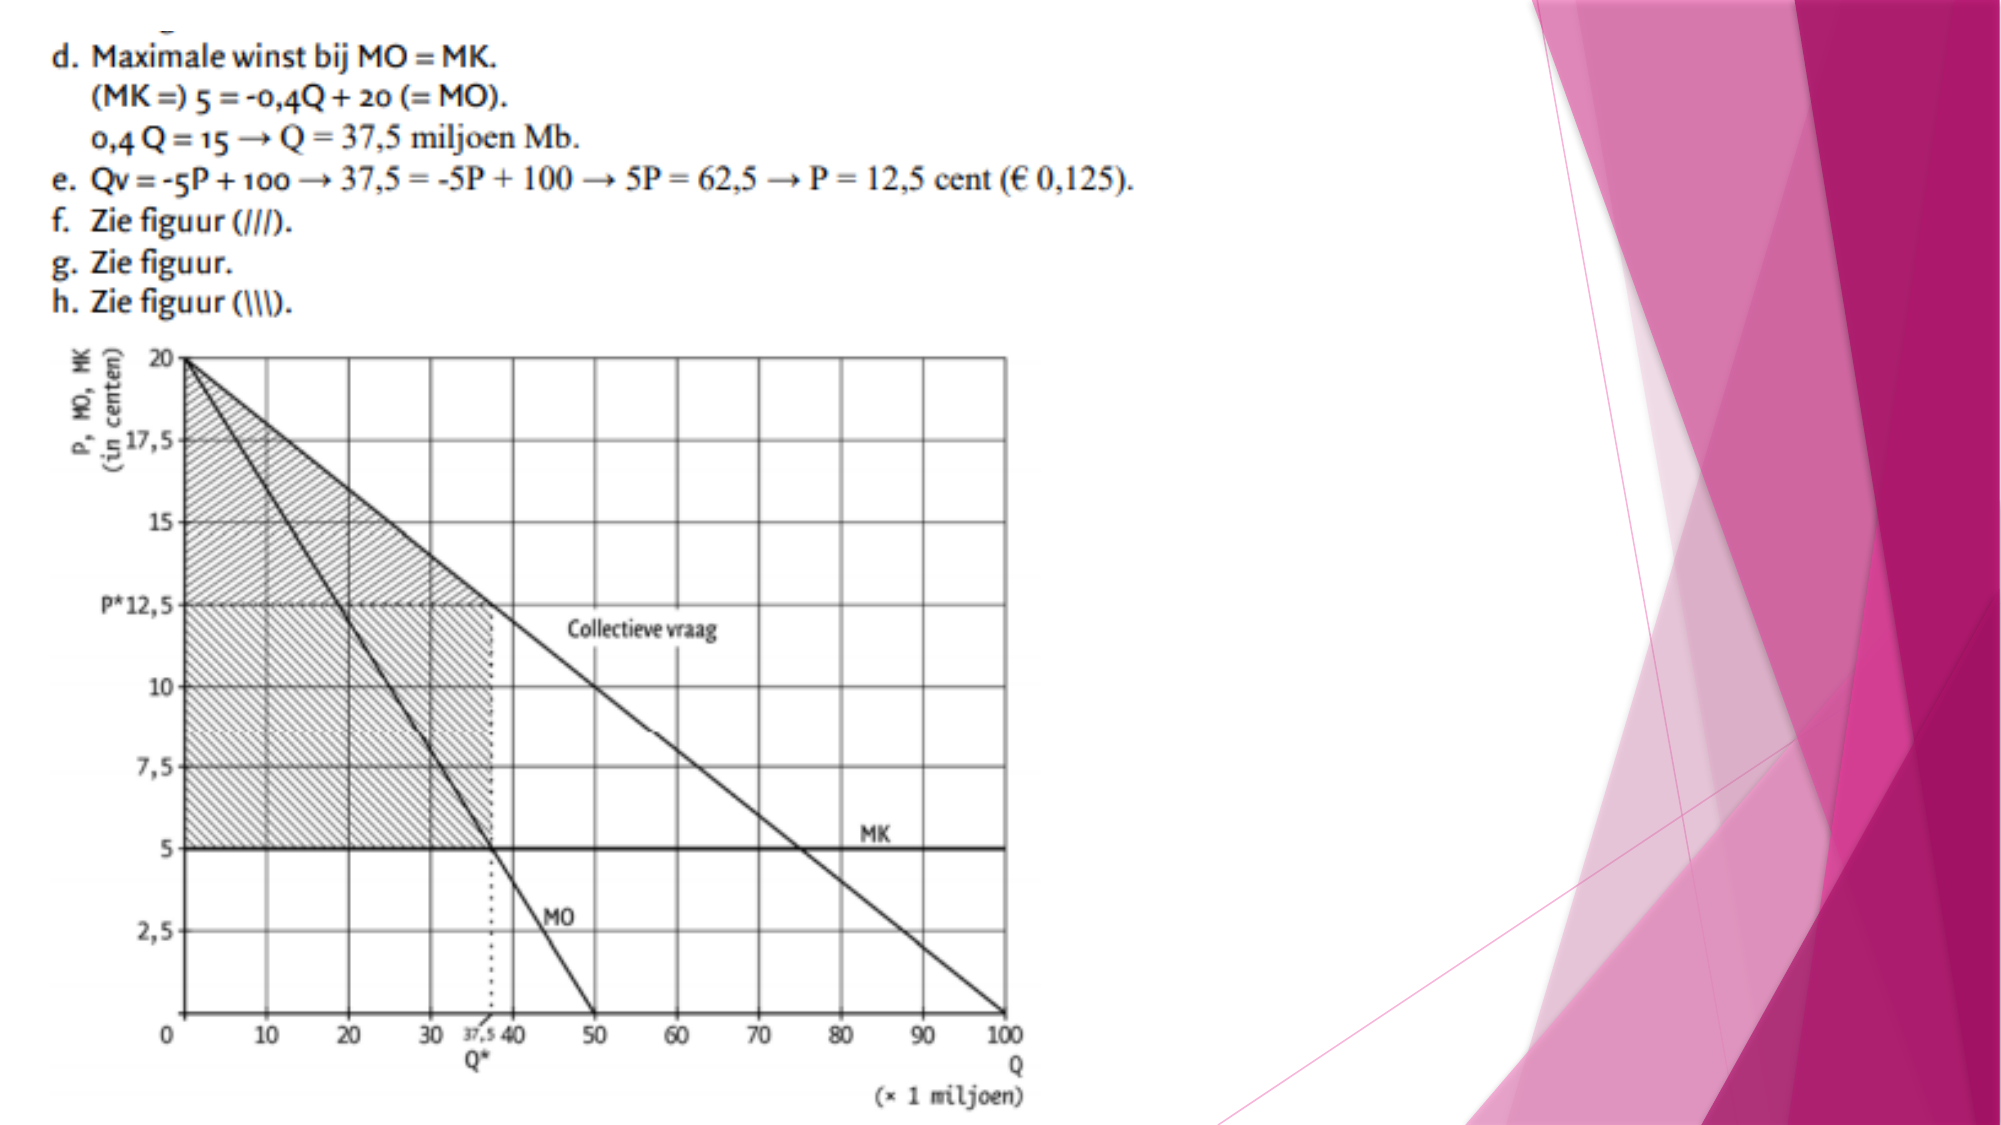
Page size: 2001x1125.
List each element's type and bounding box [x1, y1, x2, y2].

picture [0, 30, 1183, 1125]
